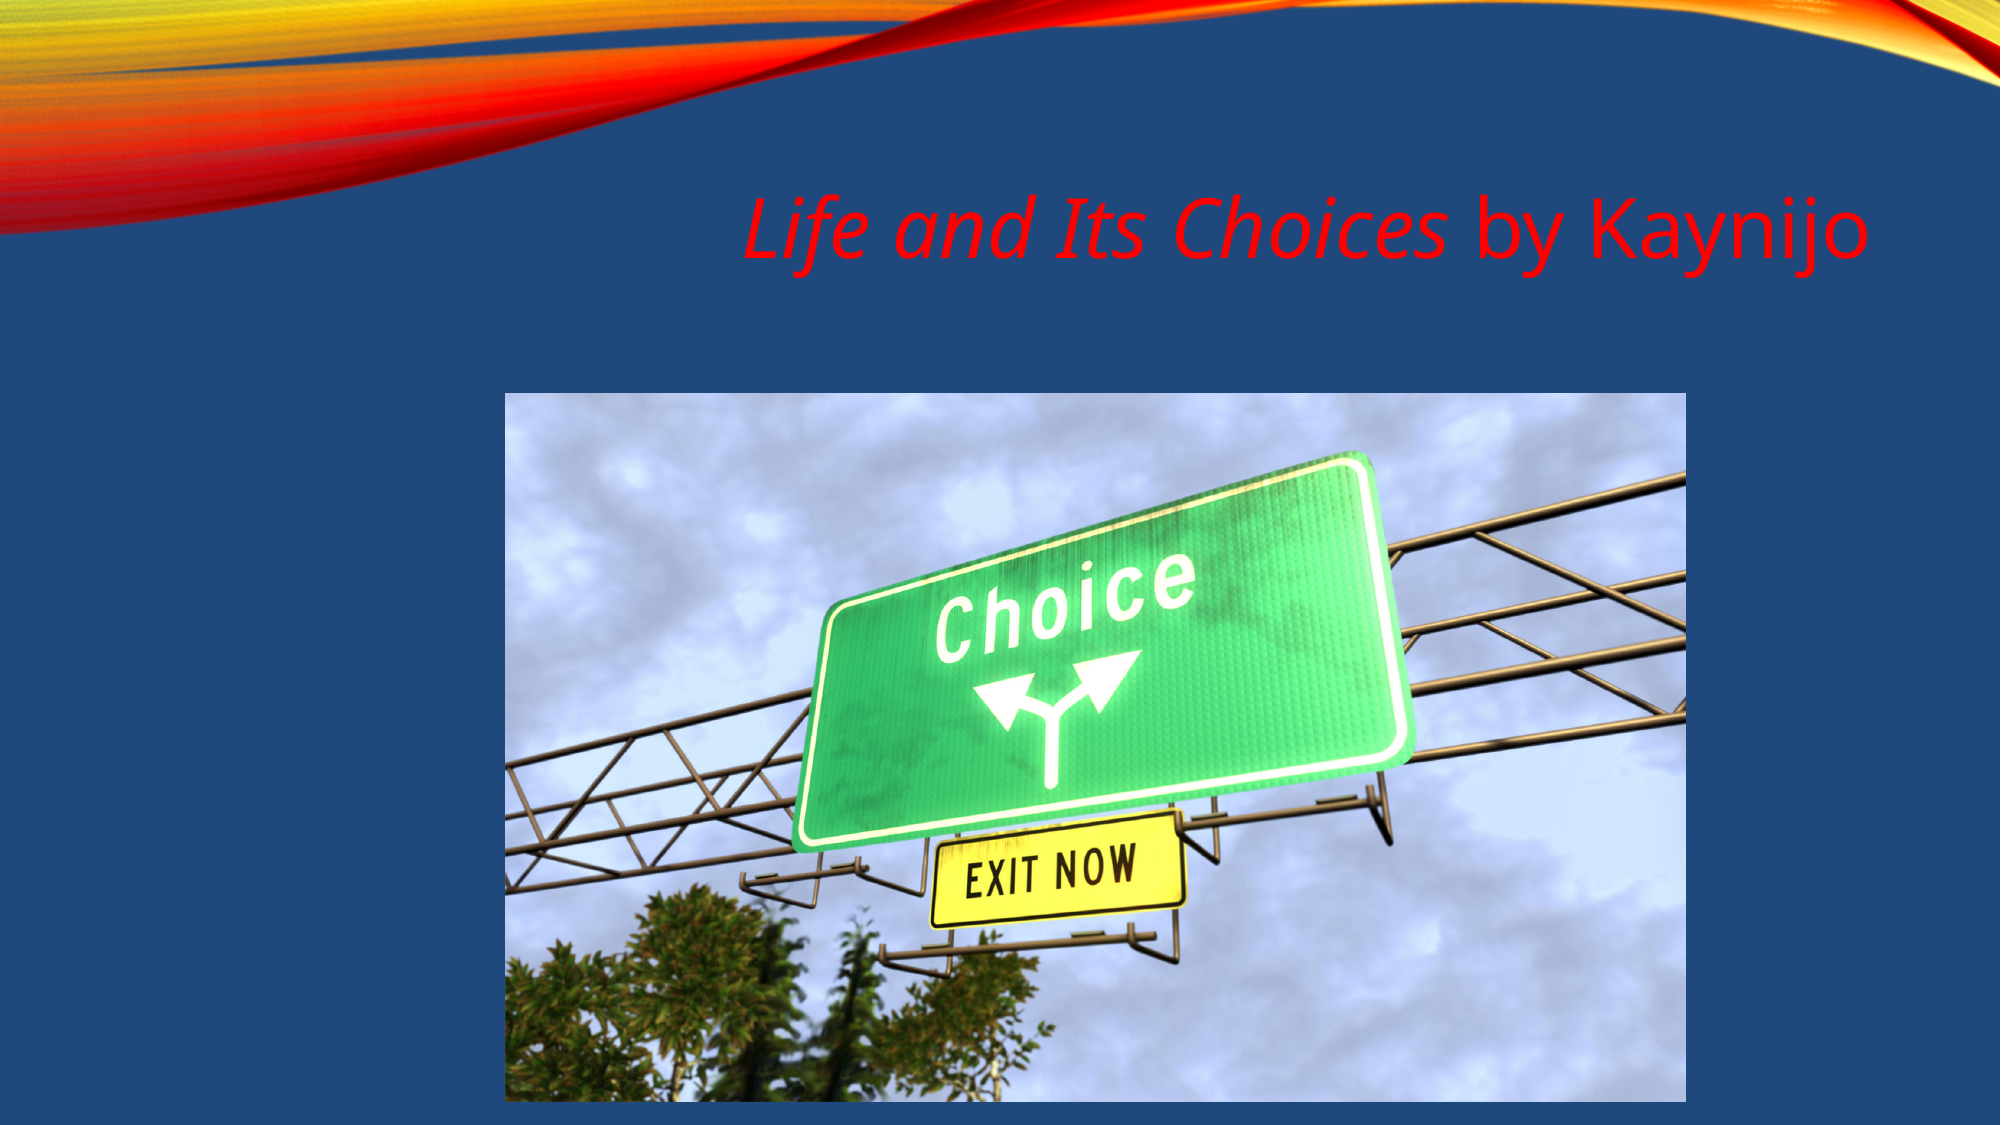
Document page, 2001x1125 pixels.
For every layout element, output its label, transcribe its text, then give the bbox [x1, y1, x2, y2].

picture [0, 0, 2000, 237]
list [505, 393, 1687, 1102]
title Life and Its Choices by Kaynijo [474, 125, 1888, 338]
